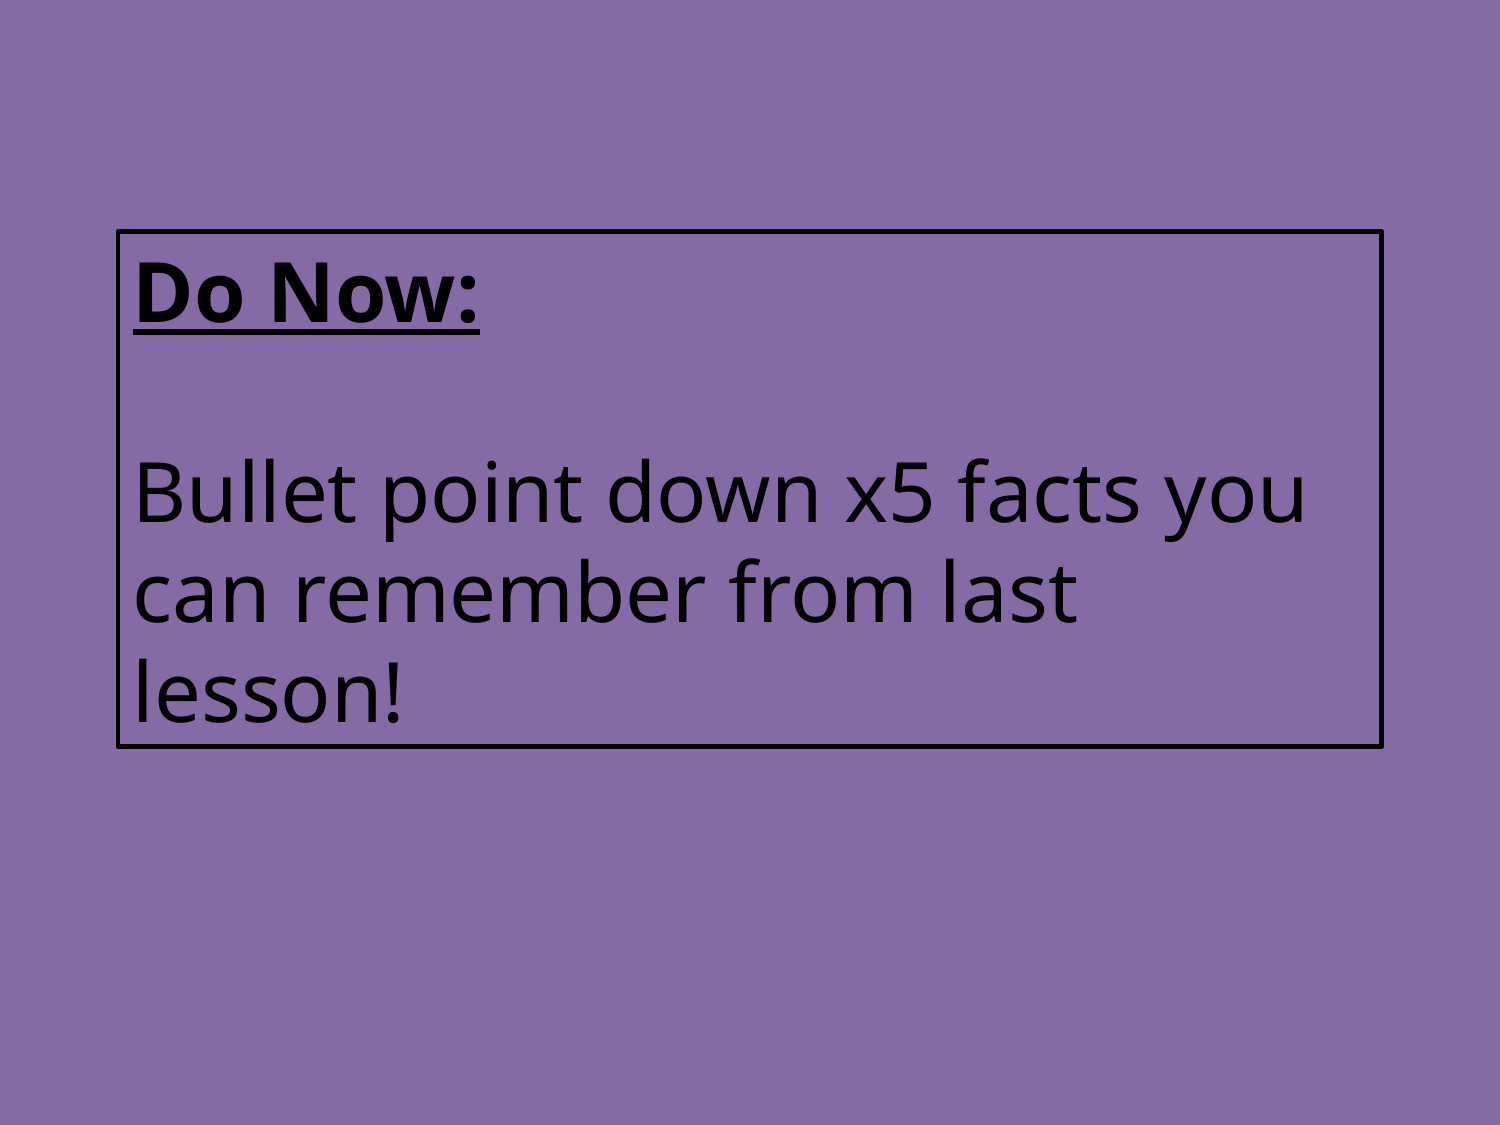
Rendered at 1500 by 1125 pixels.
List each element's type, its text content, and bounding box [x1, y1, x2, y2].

text_box Do Now: Bullet point down x5 facts you can remember from last lesson! [117, 231, 1382, 747]
